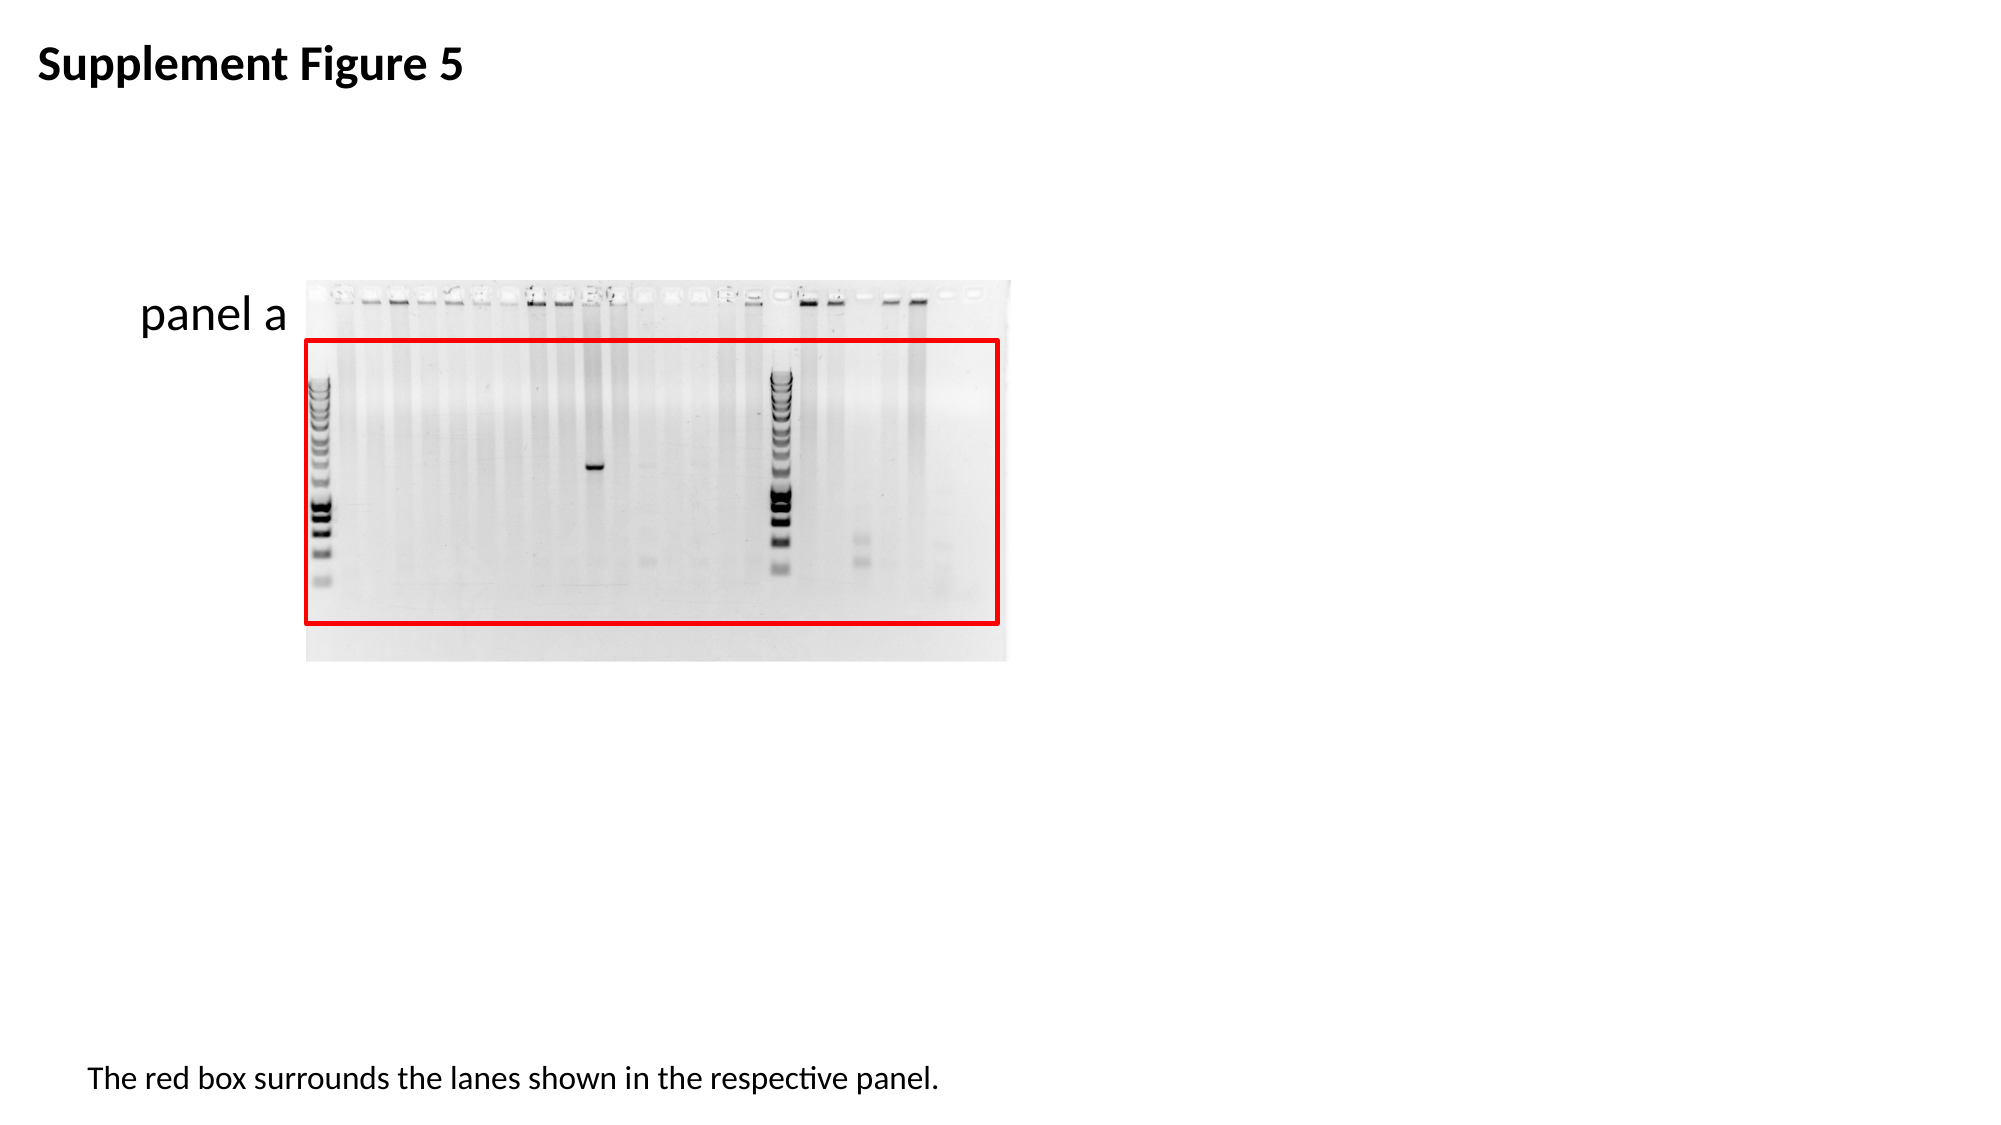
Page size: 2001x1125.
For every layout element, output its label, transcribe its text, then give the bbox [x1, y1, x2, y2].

picture [306, 280, 1011, 662]
text_box panel a [124, 273, 304, 349]
text_box The red box surrounds the lanes shown in the respective panel. [72, 1049, 2000, 1104]
text_box Supplement Figure 5 [22, 22, 480, 98]
